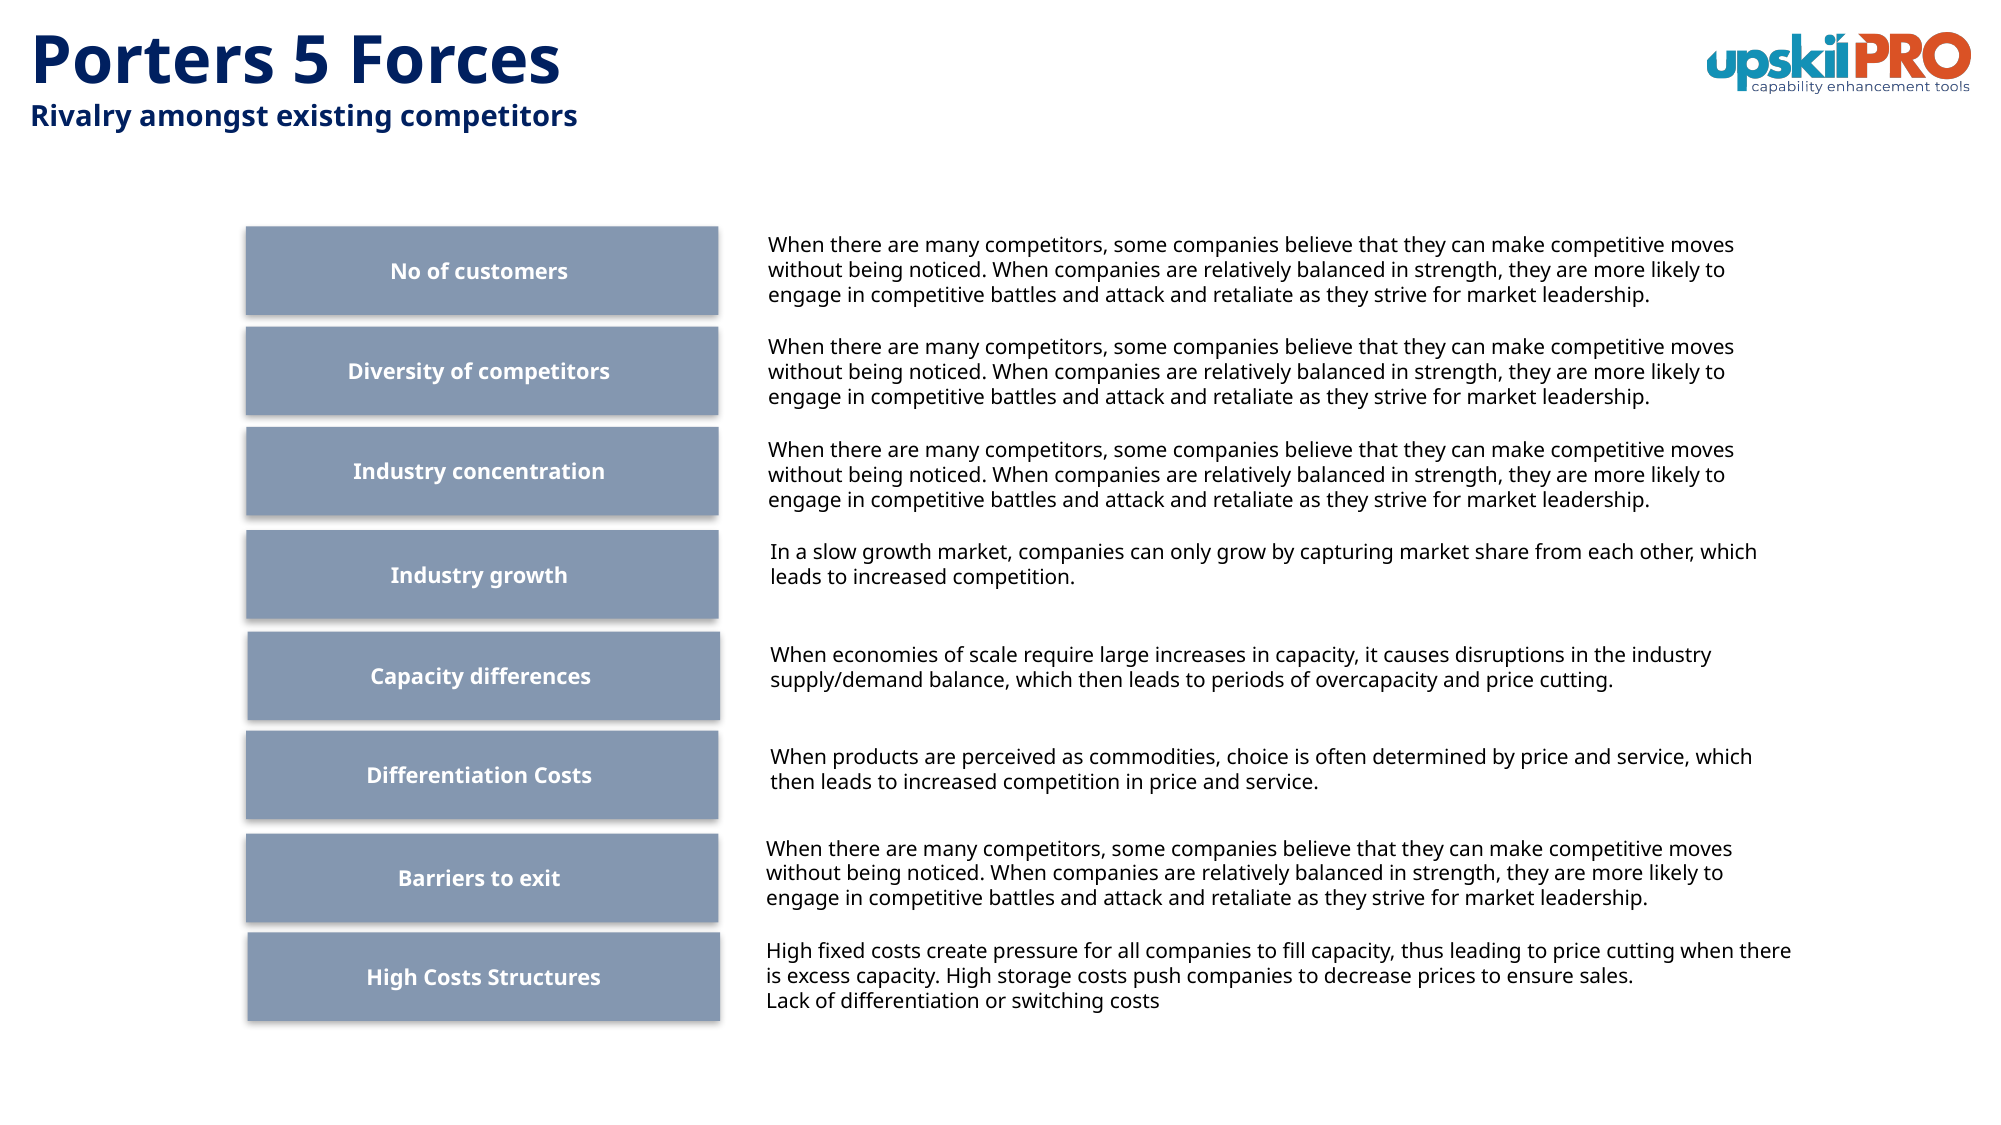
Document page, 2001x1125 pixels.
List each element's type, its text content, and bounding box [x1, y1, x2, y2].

text_box When there are many competitors, some companies believe that they can make competitive moves without being noticed. When companies are relatively balanced in strength, they are more likely to engage in competitive battles and attack and retaliate as they strive for market leadership. [753, 429, 1810, 519]
text_box When there are many competitors, some companies believe that they can make competitive moves without being noticed. When companies are relatively balanced in strength, they are more likely to engage in competitive battles and attack and retaliate as they strive for market leadership. [753, 224, 1810, 314]
text_box When products are perceived as commodities, choice is often determined by price and service, which then leads to increased competition in price and service. [755, 736, 1813, 802]
text_box In a slow growth market, companies can only grow by capturing market share from each other, which leads to increased competition. [755, 531, 1813, 597]
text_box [245, 226, 721, 1022]
text_box Porters 5 Forces Rivalry amongst existing competitors [15, 9, 795, 140]
text_box When there are many competitors, some companies believe that they can make competitive moves without being noticed. When companies are relatively balanced in strength, they are more likely to engage in competitive battles and attack and retaliate as they strive for market leadership. [753, 326, 1810, 417]
text_box High fixed costs create pressure for all companies to fill capacity, thus leading to price cutting when there is excess capacity. High storage costs push companies to decrease prices to ensure sales. Lack of differentiation or switching costs [751, 930, 1809, 1020]
text_box When there are many competitors, some companies believe that they can make competitive moves without being noticed. When companies are relatively balanced in strength, they are more likely to engage in competitive battles and attack and retaliate as they strive for market leadership. [751, 827, 1809, 918]
text_box When economies of scale require large increases in capacity, it causes disruptions in the industry supply/demand balance, which then leads to periods of overcapacity and price cutting. [755, 634, 1813, 699]
picture [1707, 32, 1971, 94]
